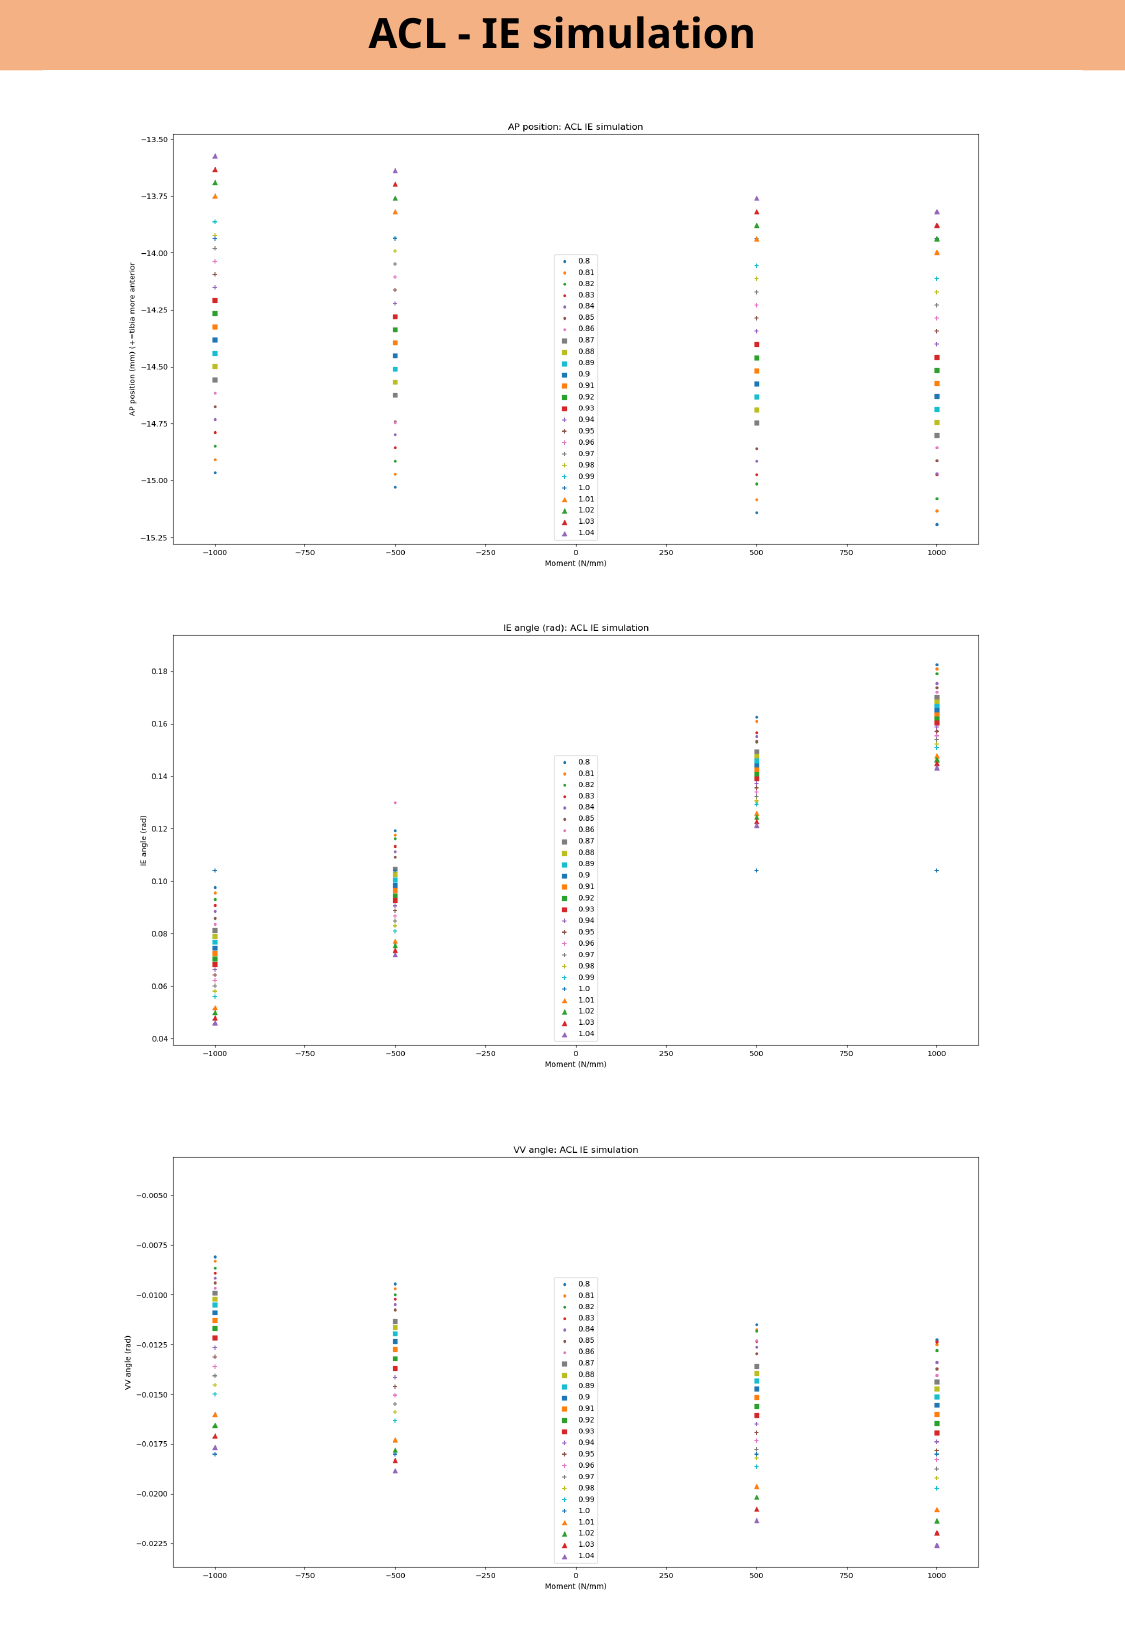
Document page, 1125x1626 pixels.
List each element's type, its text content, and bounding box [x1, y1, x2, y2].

text_box ACL - IE simulation [0, 0, 1125, 71]
picture [43, 70, 1082, 1625]
